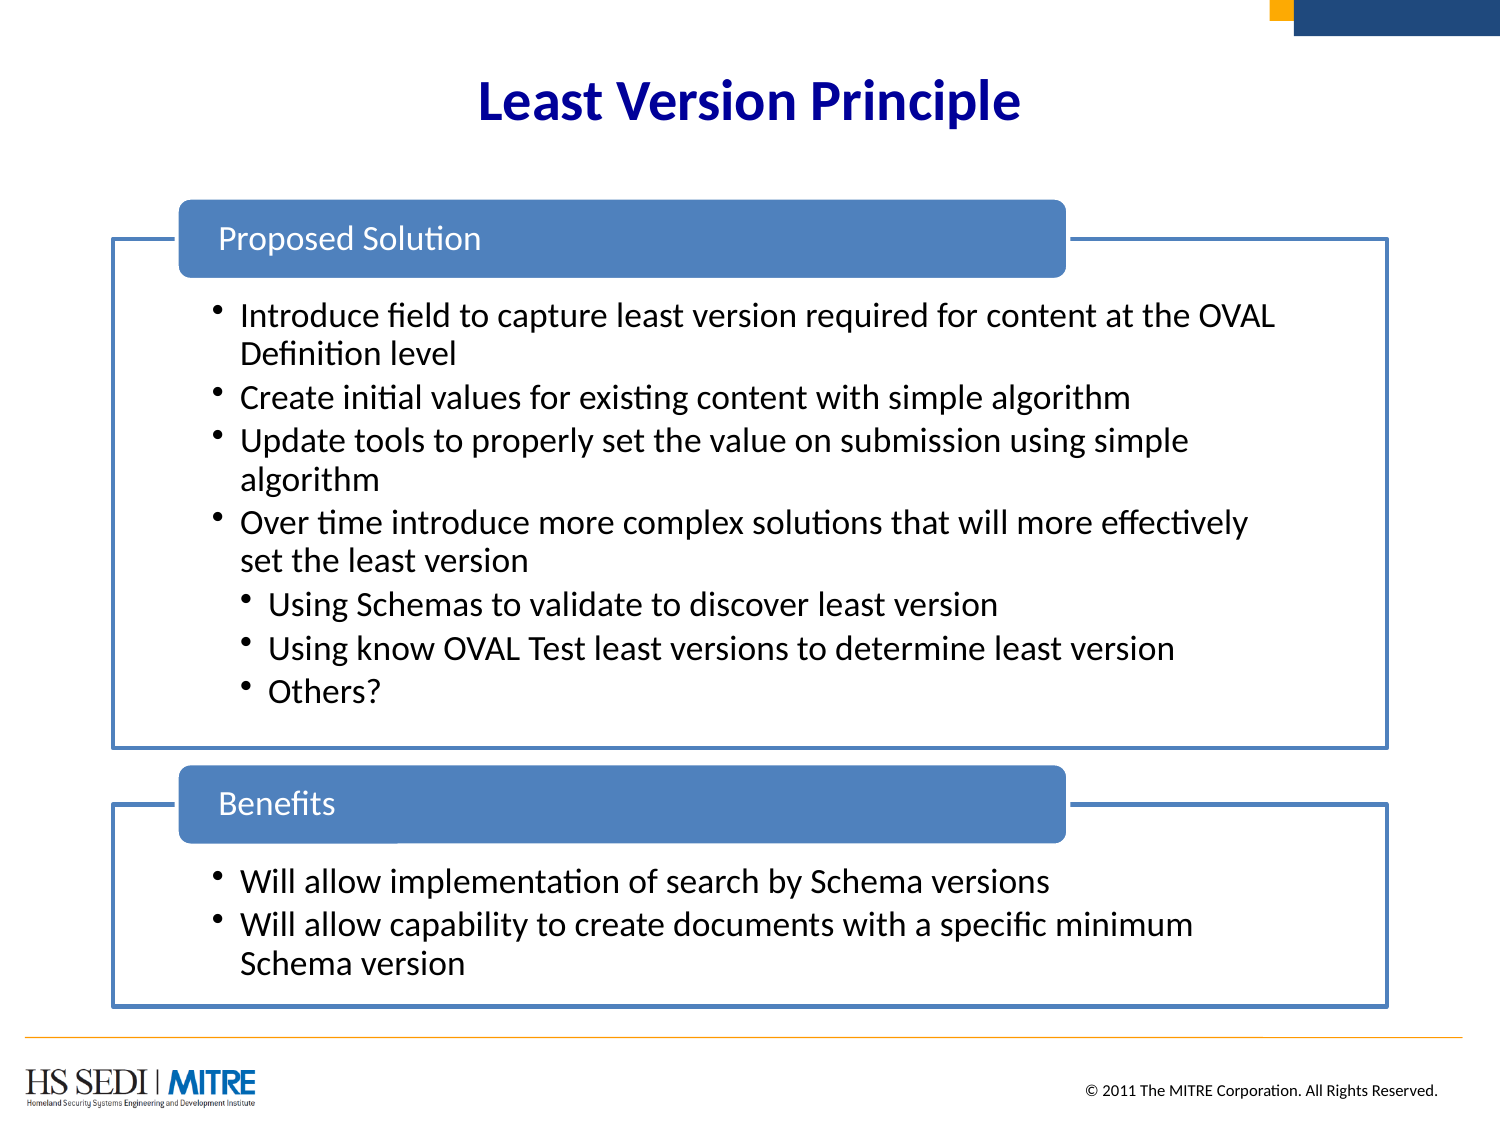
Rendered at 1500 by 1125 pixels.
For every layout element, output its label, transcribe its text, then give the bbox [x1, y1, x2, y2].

picture [20, 1058, 271, 1122]
title Least Version Principle [43, 62, 1457, 151]
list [112, 180, 1387, 1024]
